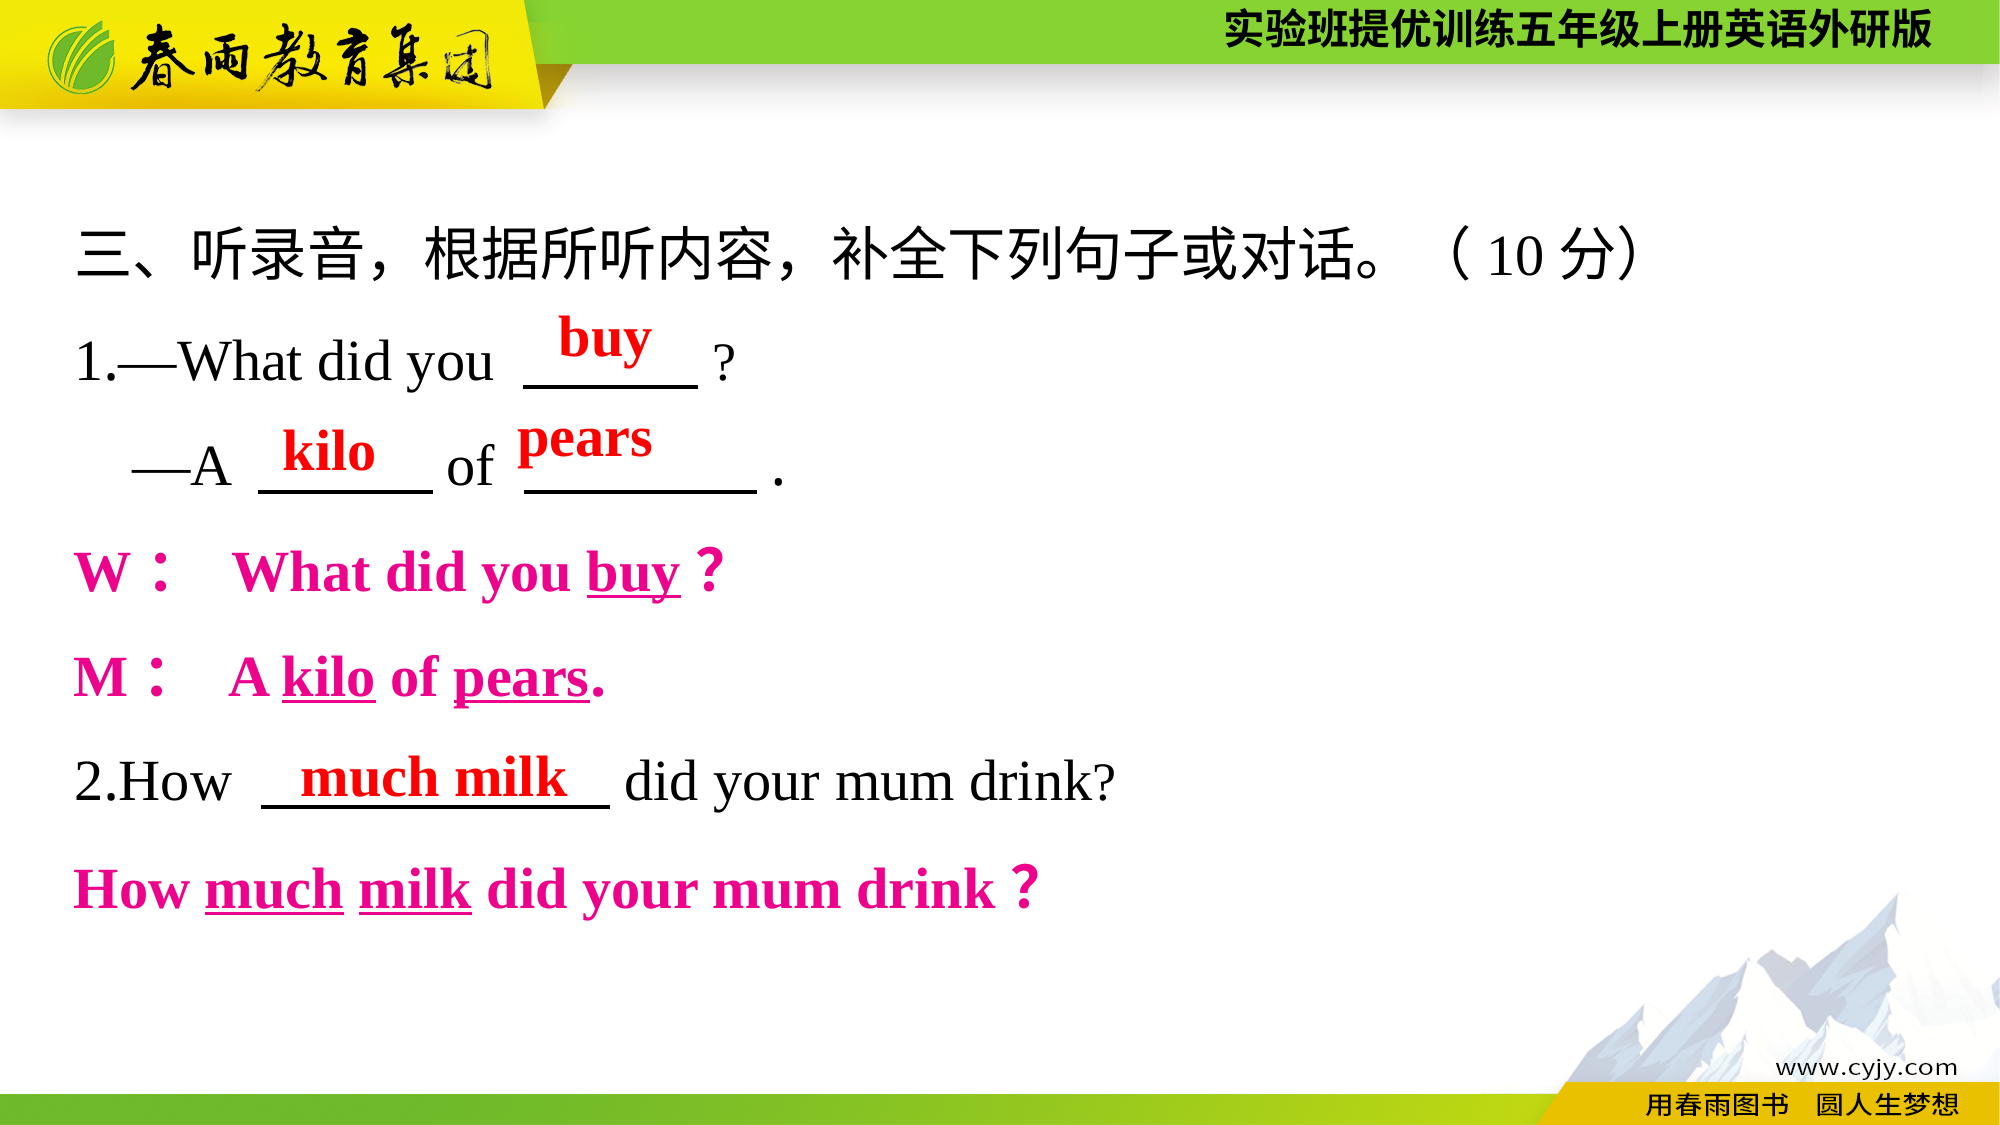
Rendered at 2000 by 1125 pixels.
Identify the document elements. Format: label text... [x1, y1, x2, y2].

picture [0, 0, 2000, 1125]
text_box pears [502, 390, 669, 476]
list 三、听录音，根据所听内容，补全下列句子或对话。（10分） 1.—What did you ? —A of . 2.How did your mum drink? [59, 175, 1944, 827]
text_box much milk [285, 695, 583, 816]
text_box W： What did you buy？ M： A kilo of pears. [59, 491, 1059, 716]
text_box buy [544, 290, 669, 376]
text_box kilo [268, 404, 393, 490]
text_box How much milk did your mum drink？ [59, 807, 1154, 928]
